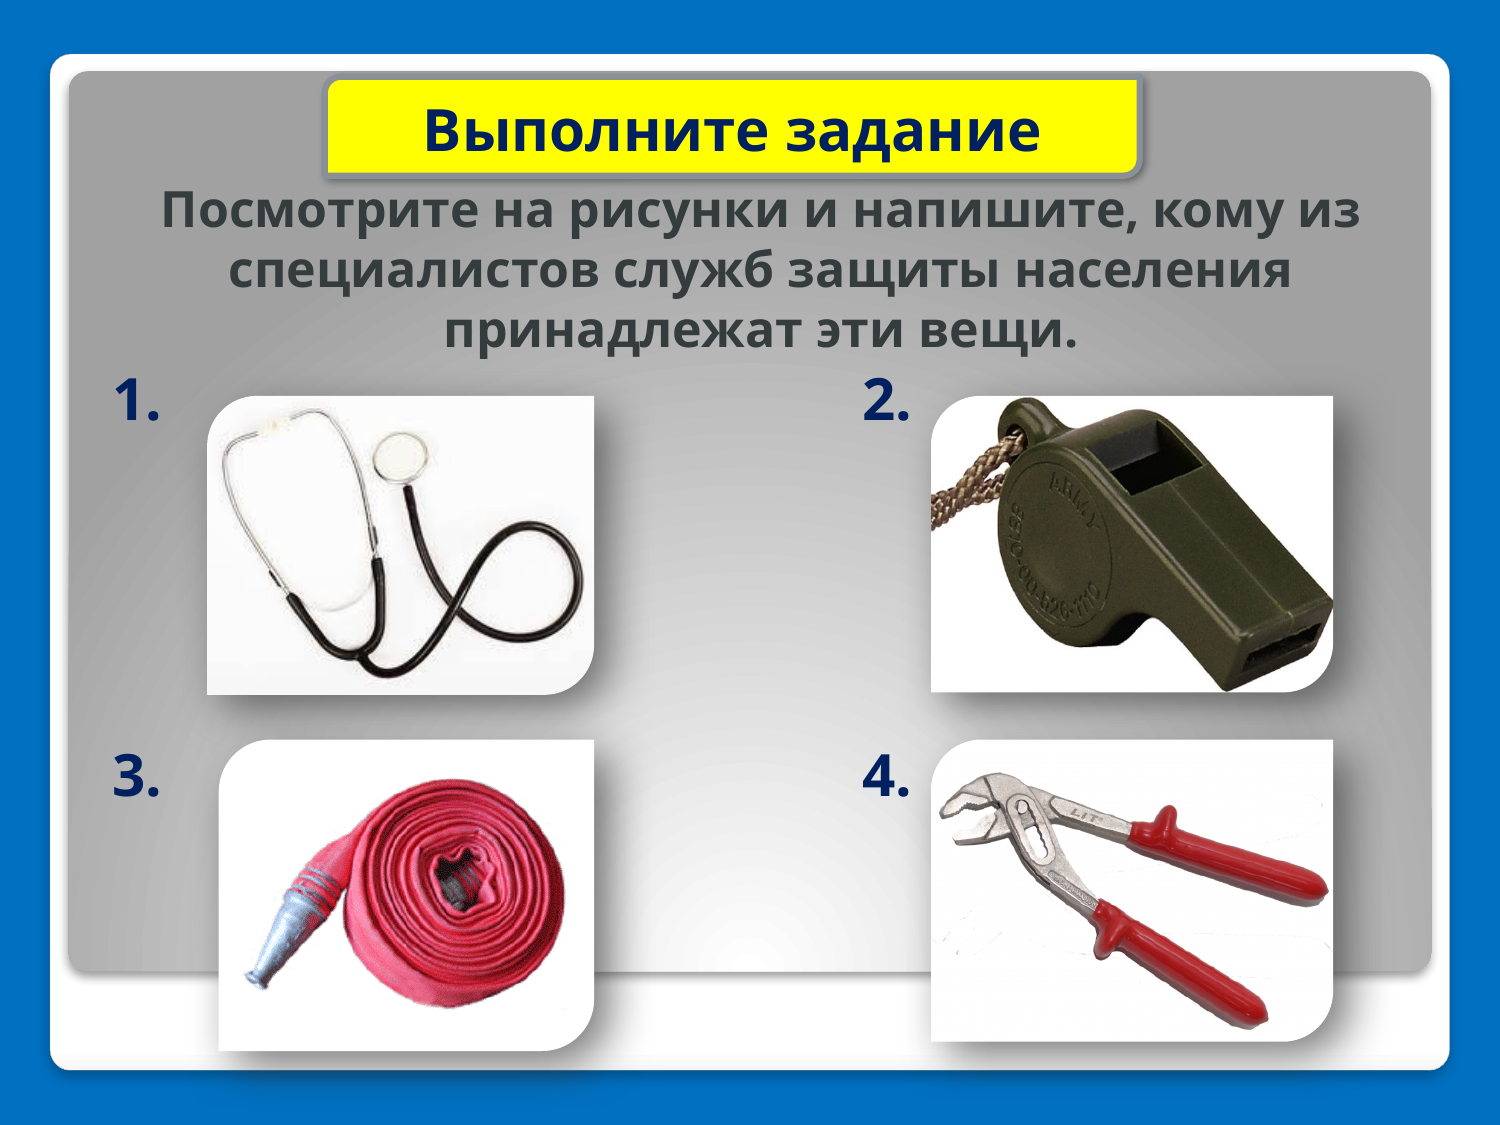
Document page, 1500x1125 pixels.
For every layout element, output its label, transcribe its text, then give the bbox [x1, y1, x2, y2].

list Посмотрите на рисунки и напишите, кому из специалистов служб защиты населения принадлежат эти вещи. 1. 2. 3. 4. [82, 86, 1425, 988]
picture [218, 739, 595, 1052]
picture [206, 395, 595, 696]
picture [930, 395, 1334, 693]
picture [930, 739, 1334, 1042]
text_box Выполните задание [324, 76, 1140, 176]
